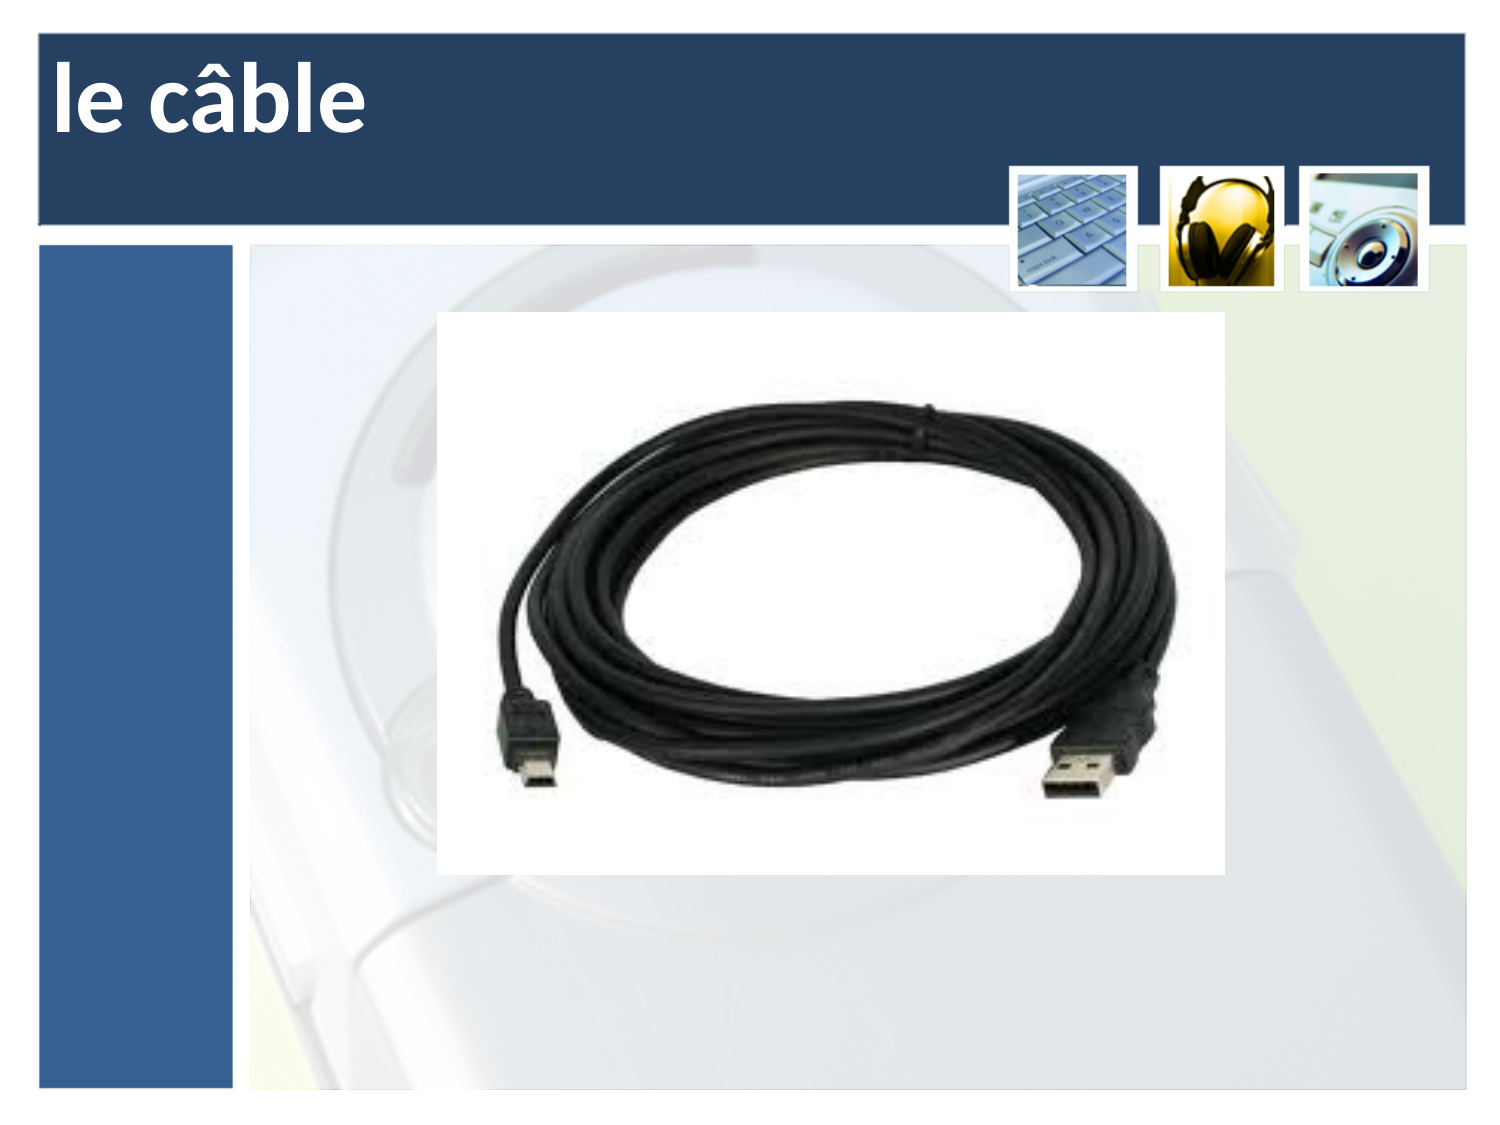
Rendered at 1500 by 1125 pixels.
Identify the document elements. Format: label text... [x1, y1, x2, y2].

picture [0, 0, 1500, 1125]
text_box le câble [36, 24, 1224, 160]
